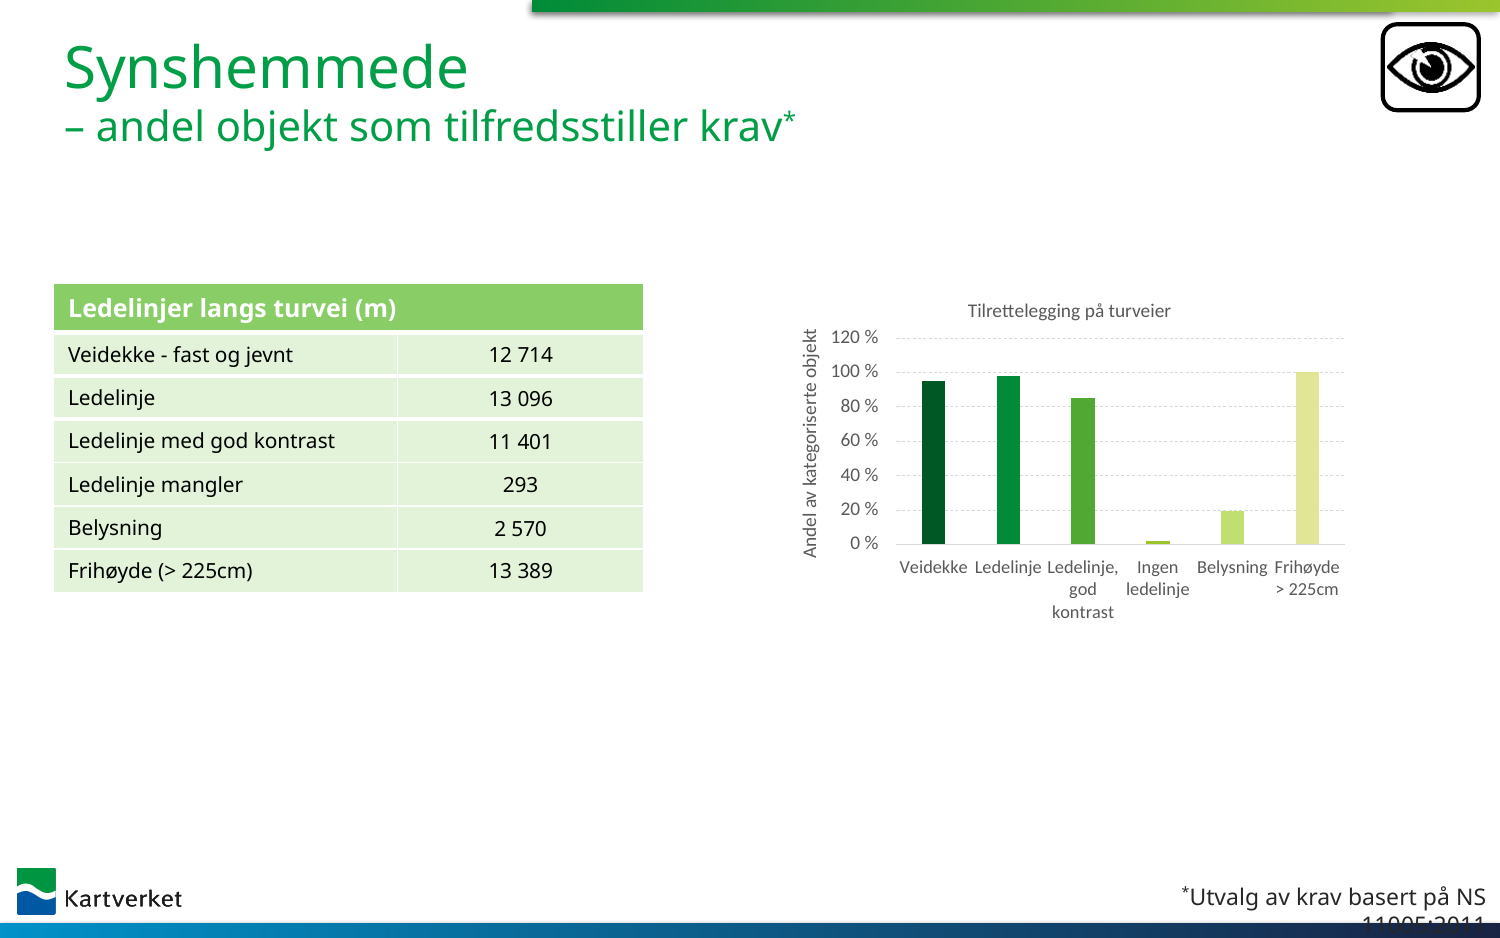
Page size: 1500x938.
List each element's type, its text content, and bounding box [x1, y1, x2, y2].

table_cell Frihøyde (> 225cm) [54, 550, 397, 592]
table_header Ledelinjer langs turvei (m) [54, 284, 643, 330]
table_cell 11 401 [398, 421, 643, 462]
text_box Synshemmede – andel objekt som tilfredsstiller krav* [49, 24, 1431, 158]
table_cell 13 096 [398, 378, 643, 417]
table_cell Ledelinje mangler [54, 463, 397, 505]
text_box *Utvalg av krav basert på NS 11005:2011 [1068, 873, 1500, 938]
table_cell Belysning [54, 507, 397, 548]
table_cell 293 [398, 463, 643, 505]
table_cell 13 389 [398, 550, 643, 592]
table_cell 2 570 [398, 507, 643, 548]
table_cell Veidekke - fast og jevnt [54, 335, 397, 374]
table_cell Ledelinje med god kontrast [54, 421, 397, 462]
picture [791, 291, 1348, 630]
table_cell 12 714 [398, 335, 643, 374]
table_cell Ledelinje [54, 378, 397, 417]
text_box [1382, 24, 1480, 111]
